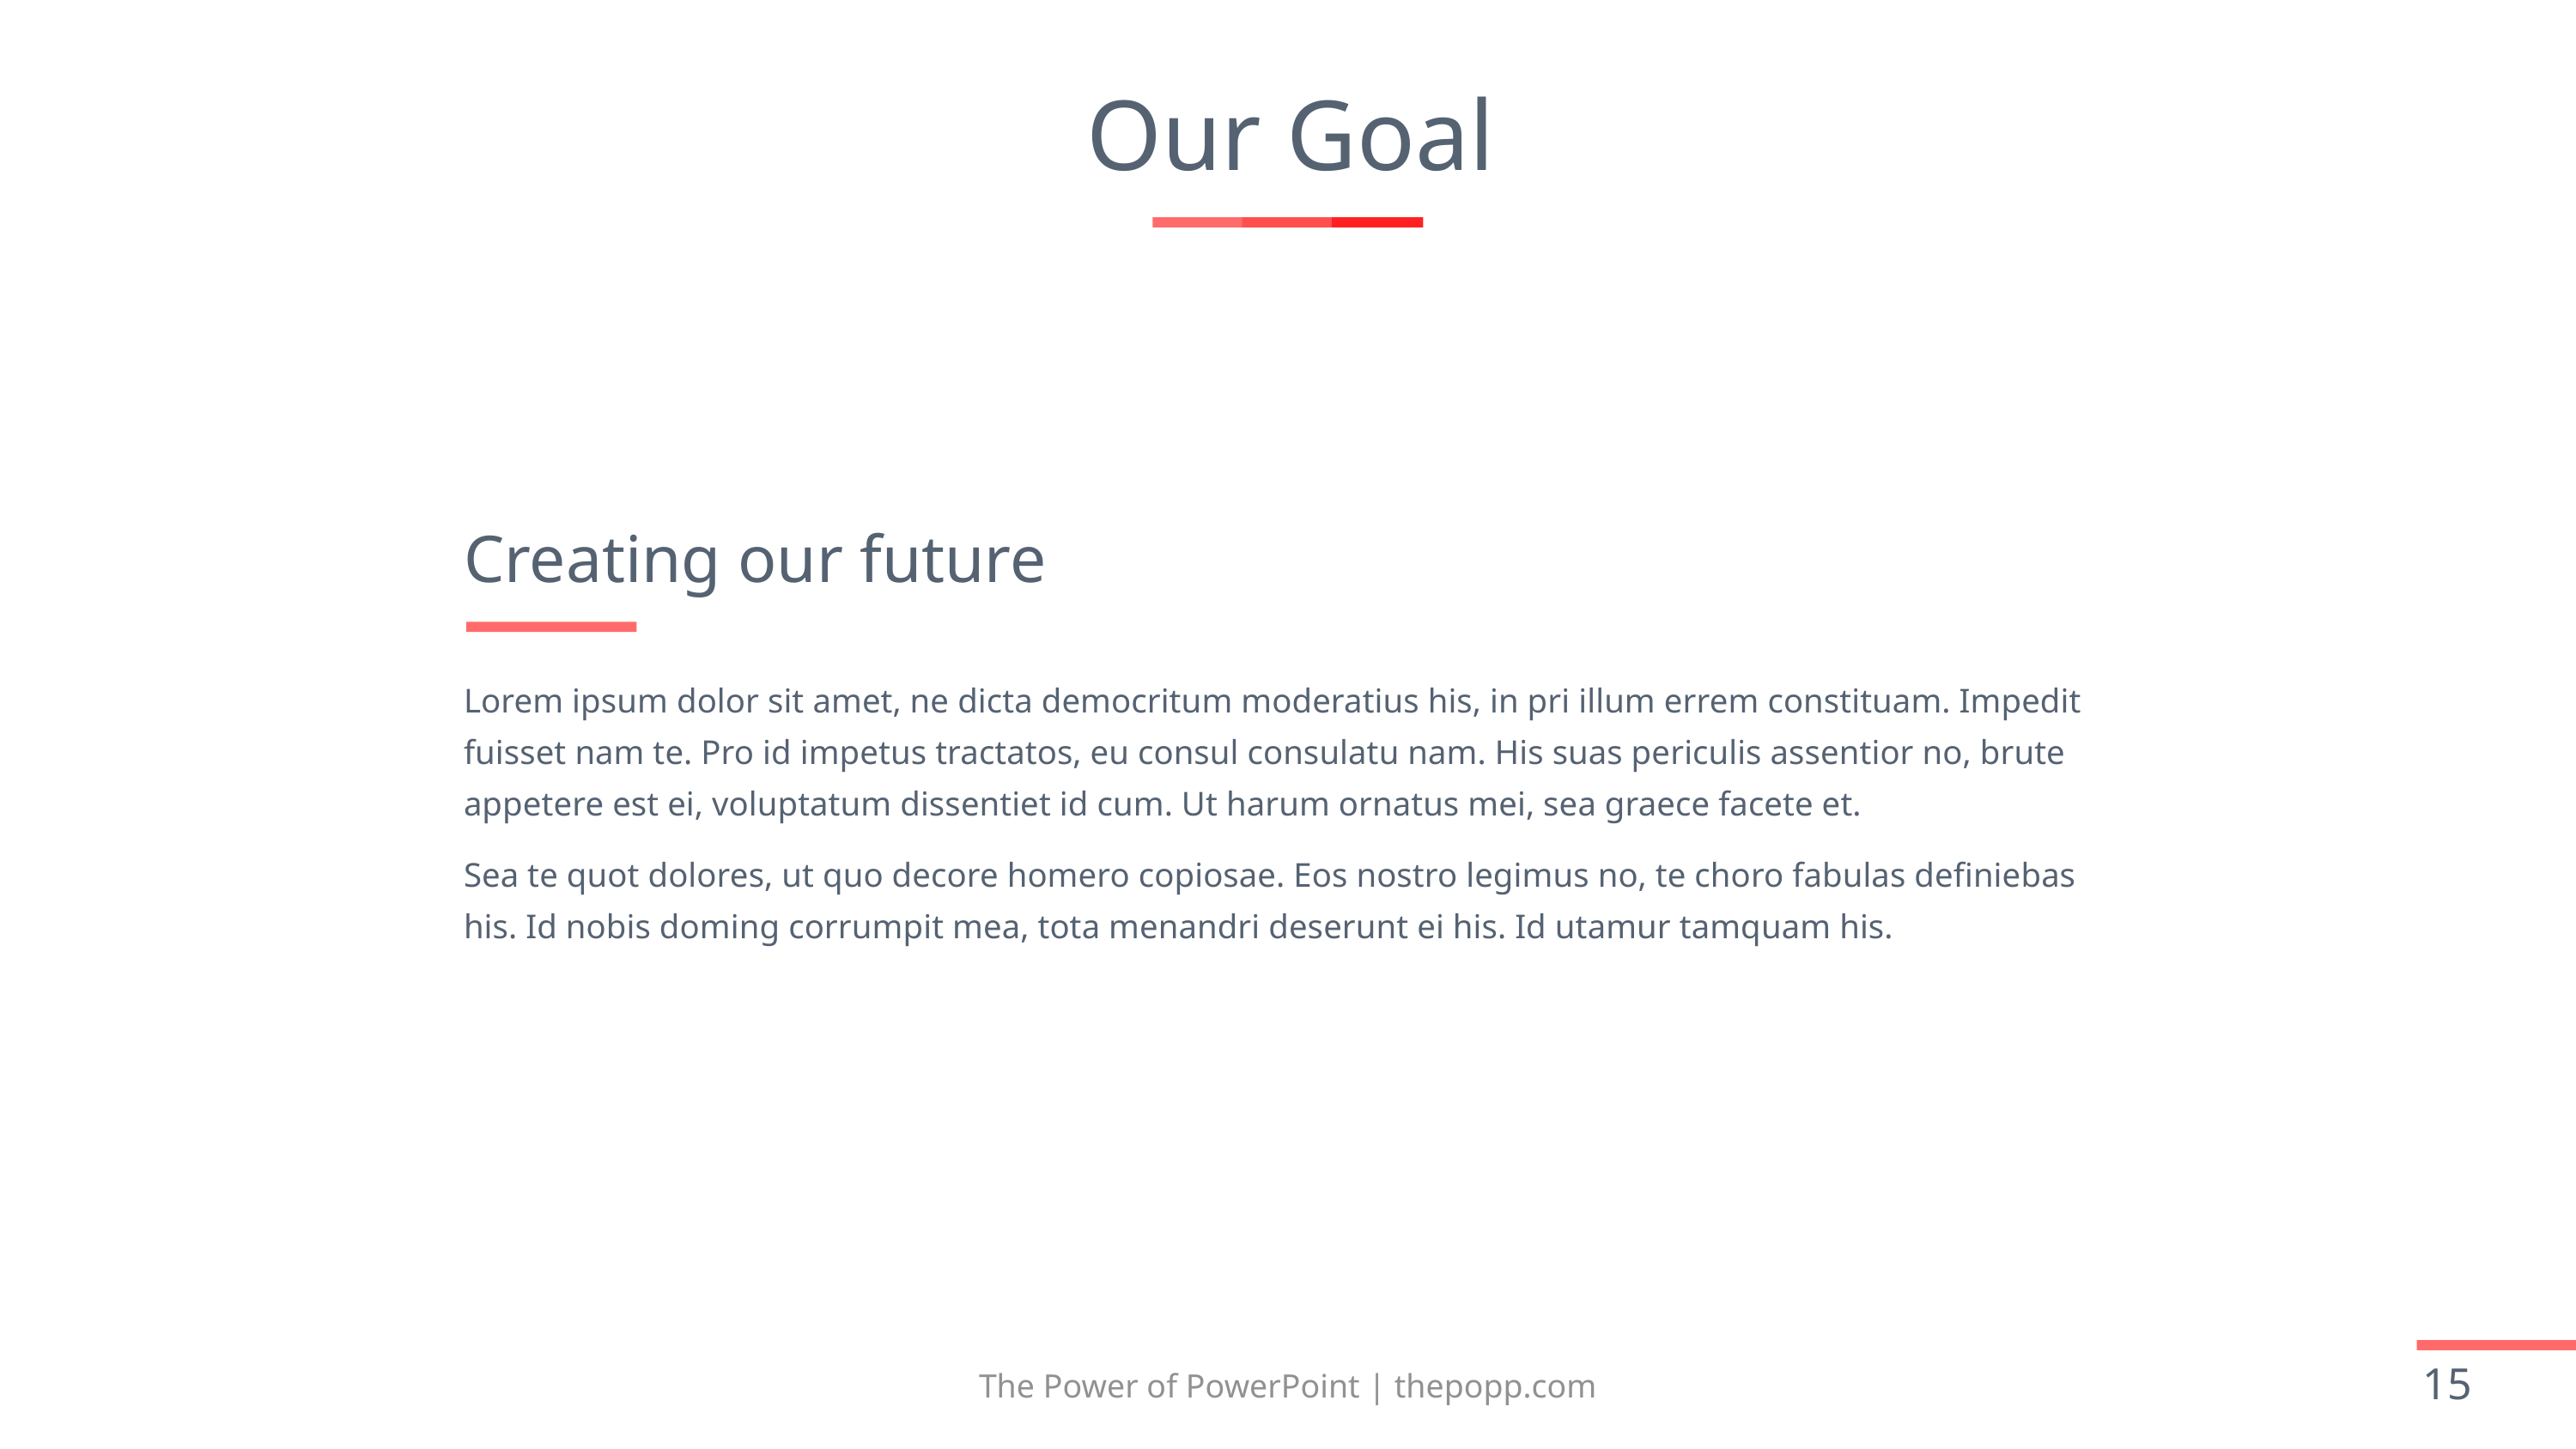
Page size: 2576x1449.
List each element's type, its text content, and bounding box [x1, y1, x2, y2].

list Creating our future [451, 504, 2125, 609]
title Our Goal [69, 49, 2512, 230]
slide_number 15 [2409, 1351, 2576, 1421]
footer The Power of PowerPoint | thepopp.com [853, 1349, 1723, 1427]
list Lorem ipsum dolor sit amet, ne dicta democritum moderatius his, in pri illum errem constituam. Impedit fuisset nam te. Pro id impetus tractatos, eu consul consulatu nam. His suas periculis assentior no, brute appetere est ei, voluptatum dissentiet id cum. Ut harum ornatus mei, sea graece facete et. Sea te quot dolores, ut quo decore homero copiosae. Eos nostro legimus no, te choro fabulas definiebas his. Id nobis doming corrumpit mea, tota menandri deserunt ei his. Id utamur tamquam his. [451, 661, 2125, 995]
